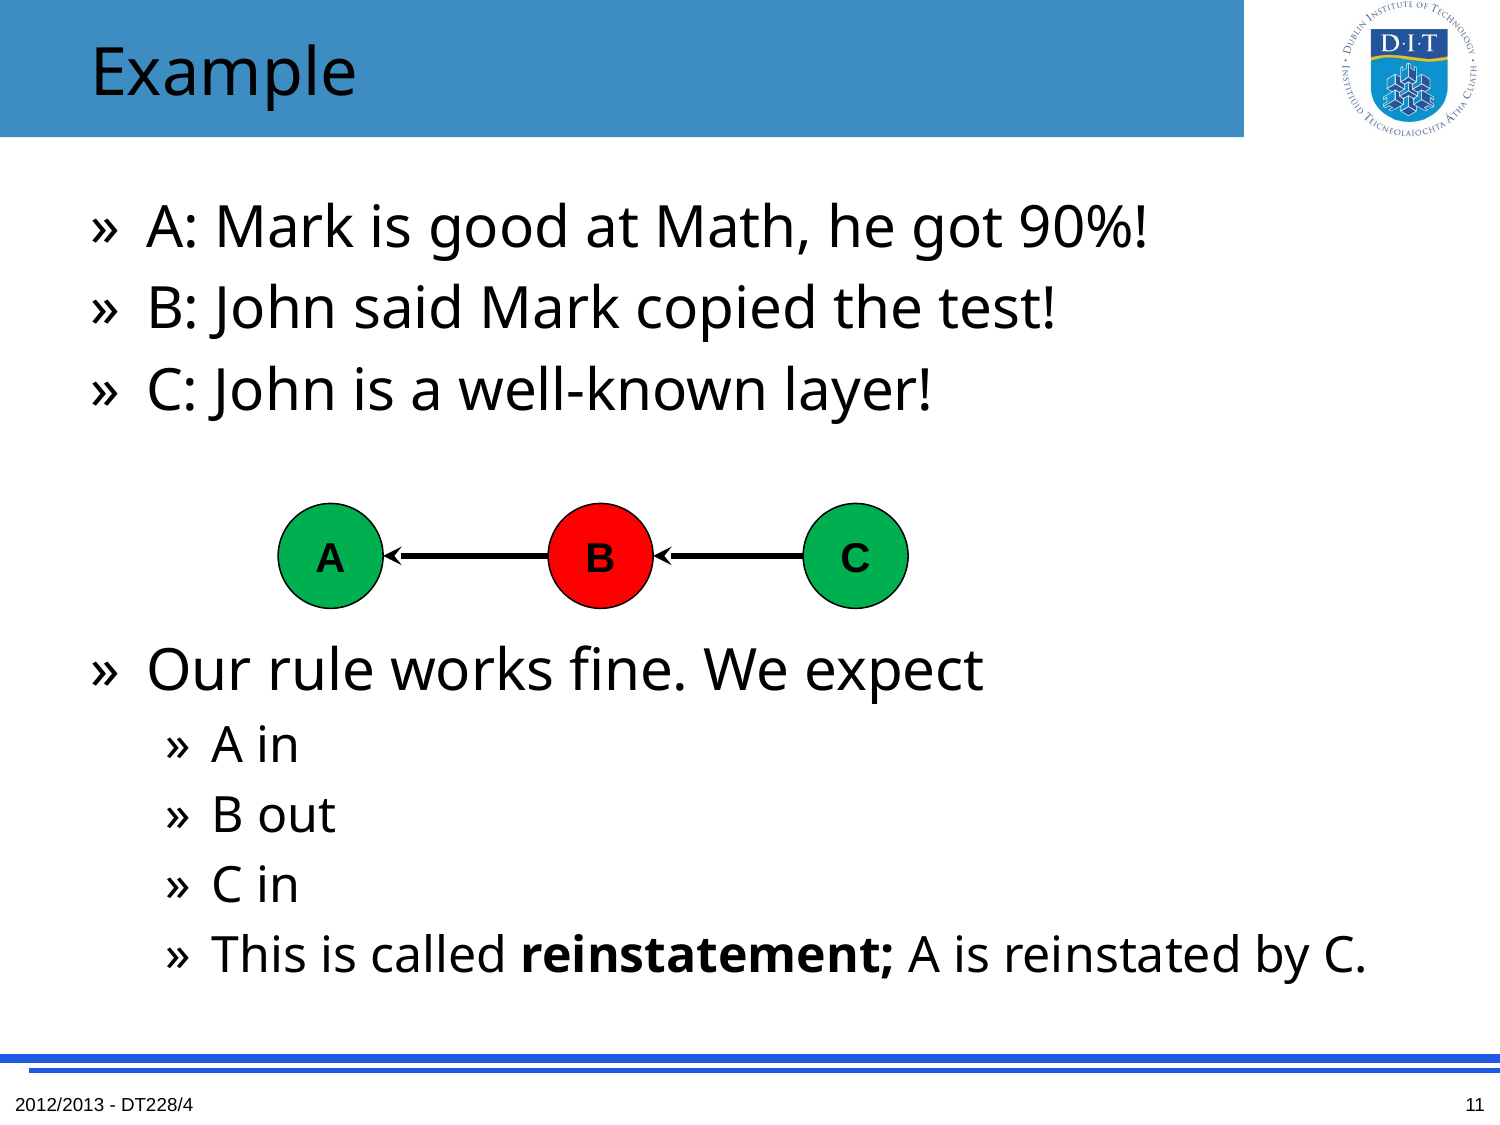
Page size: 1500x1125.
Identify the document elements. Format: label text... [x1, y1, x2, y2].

picture [1340, 0, 1478, 138]
title Example [74, 0, 1105, 138]
text_box C [803, 503, 909, 609]
text_box B [548, 503, 654, 609]
slide_number 2012/2013 - DT228/4 [0, 1084, 351, 1125]
list A: Mark is good at Math, he got 90%! B: John said Mark copied the test! C: John is a well-known layer! Our rule works fine. We expect A in B out C in This is called reinstatement; A is reinstated by C. [74, 181, 1426, 1048]
text_box A [278, 503, 384, 609]
slide_number 11 [1149, 1084, 1500, 1125]
